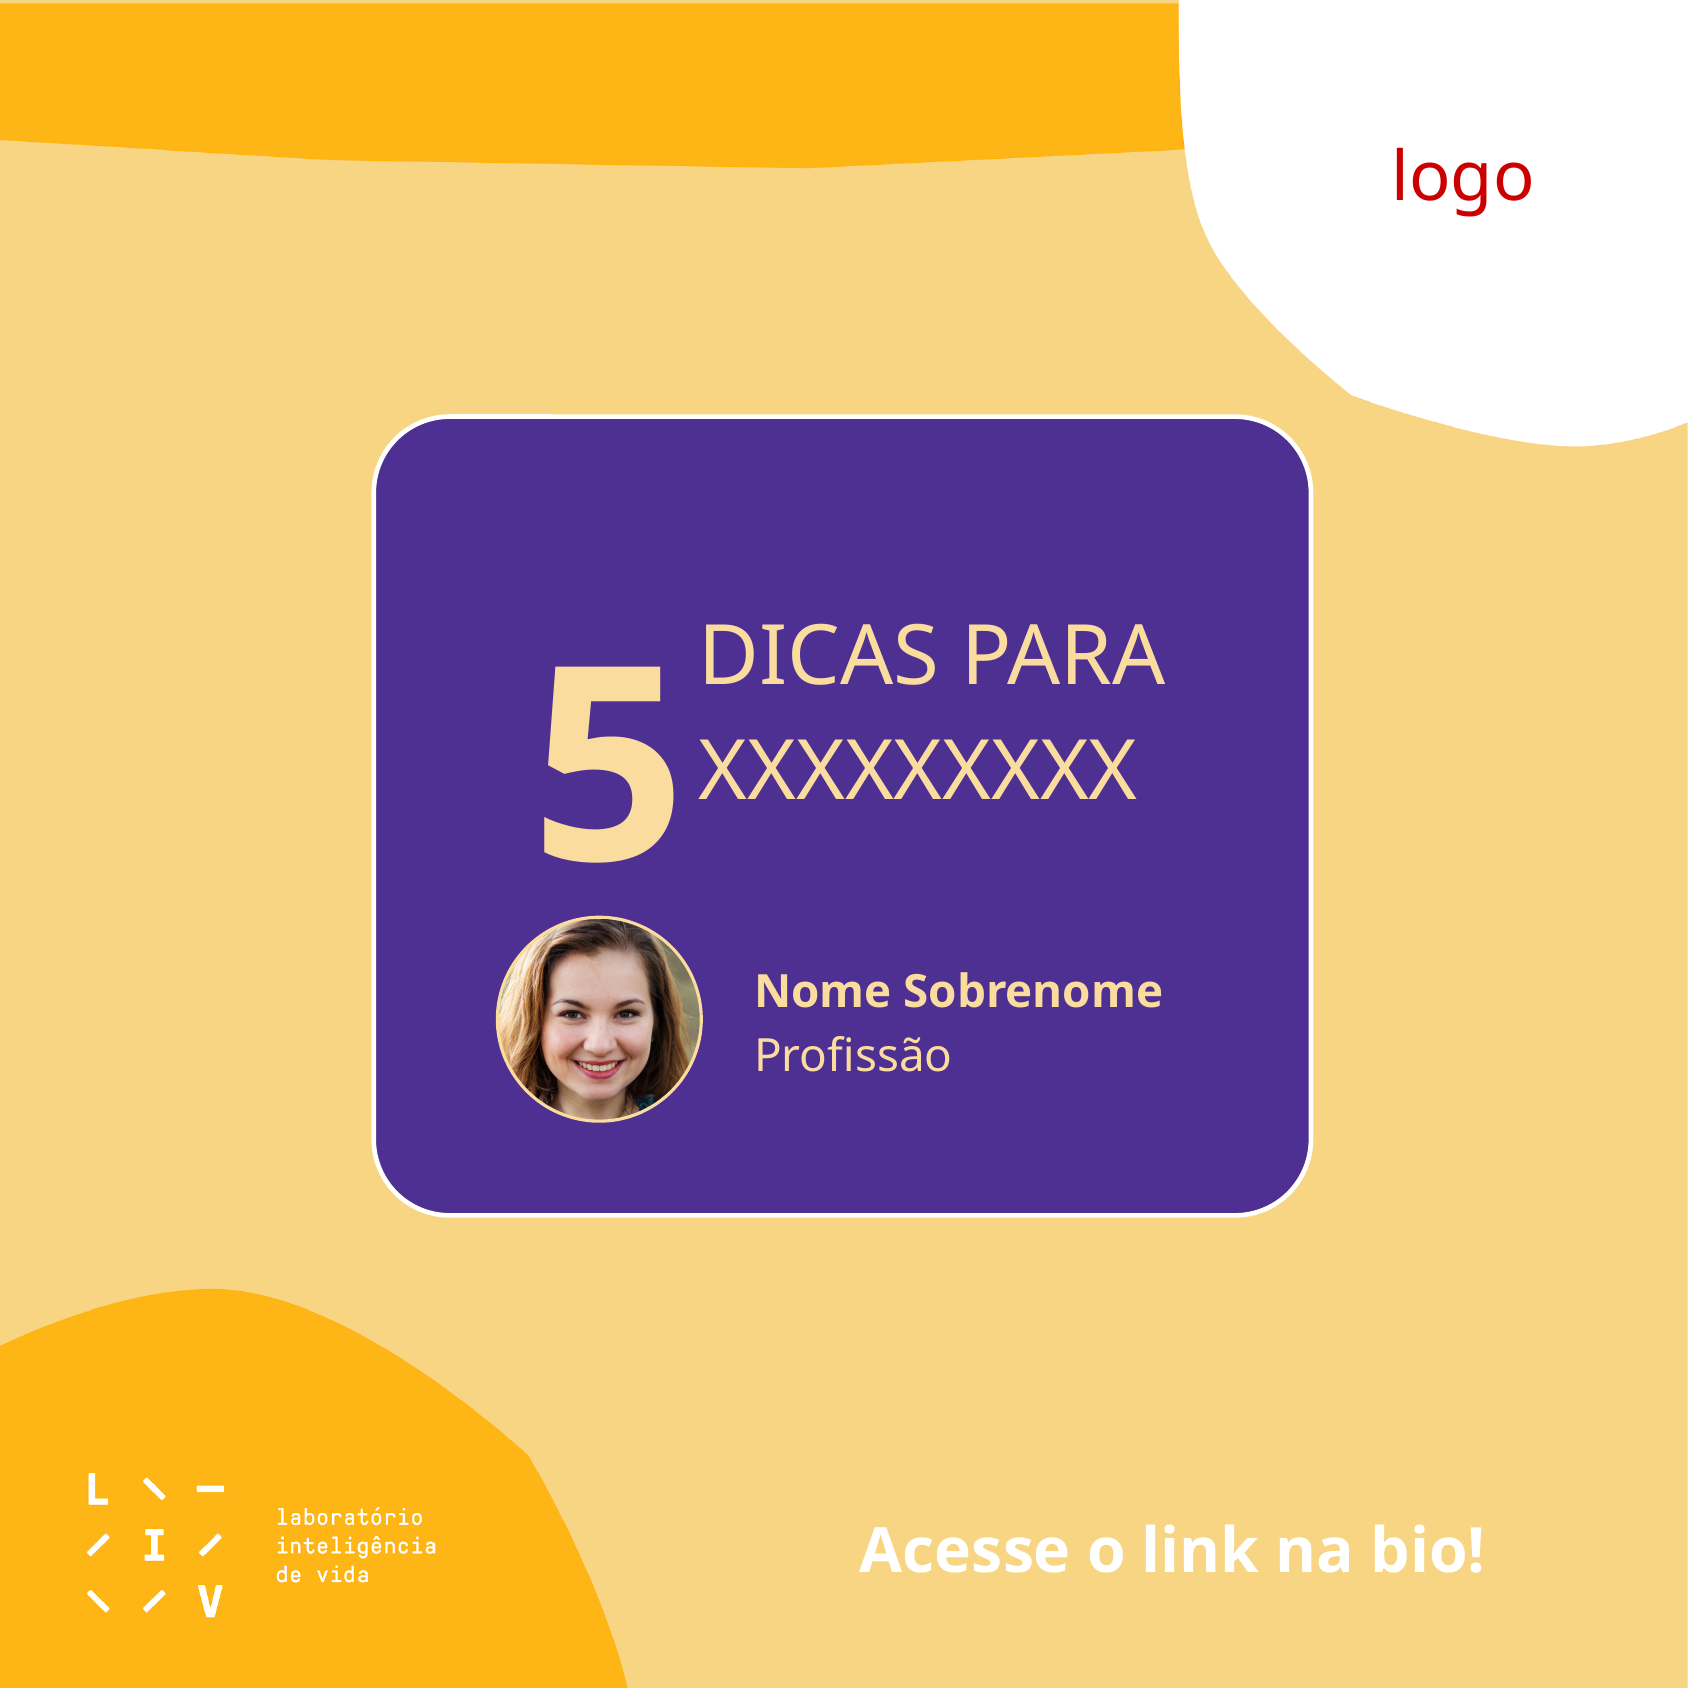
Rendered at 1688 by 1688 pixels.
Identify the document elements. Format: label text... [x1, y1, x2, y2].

text_box Nome Sobrenome Profissão [739, 946, 1370, 1088]
text_box 5 [516, 533, 721, 922]
picture [0, 0, 1688, 1688]
text_box [373, 416, 1311, 1216]
text_box Acesse o link na bio! [843, 1502, 1503, 1592]
text_box logo [1310, 117, 1616, 230]
text_box DICAS PARA XXXXXXXXX [683, 578, 1198, 824]
